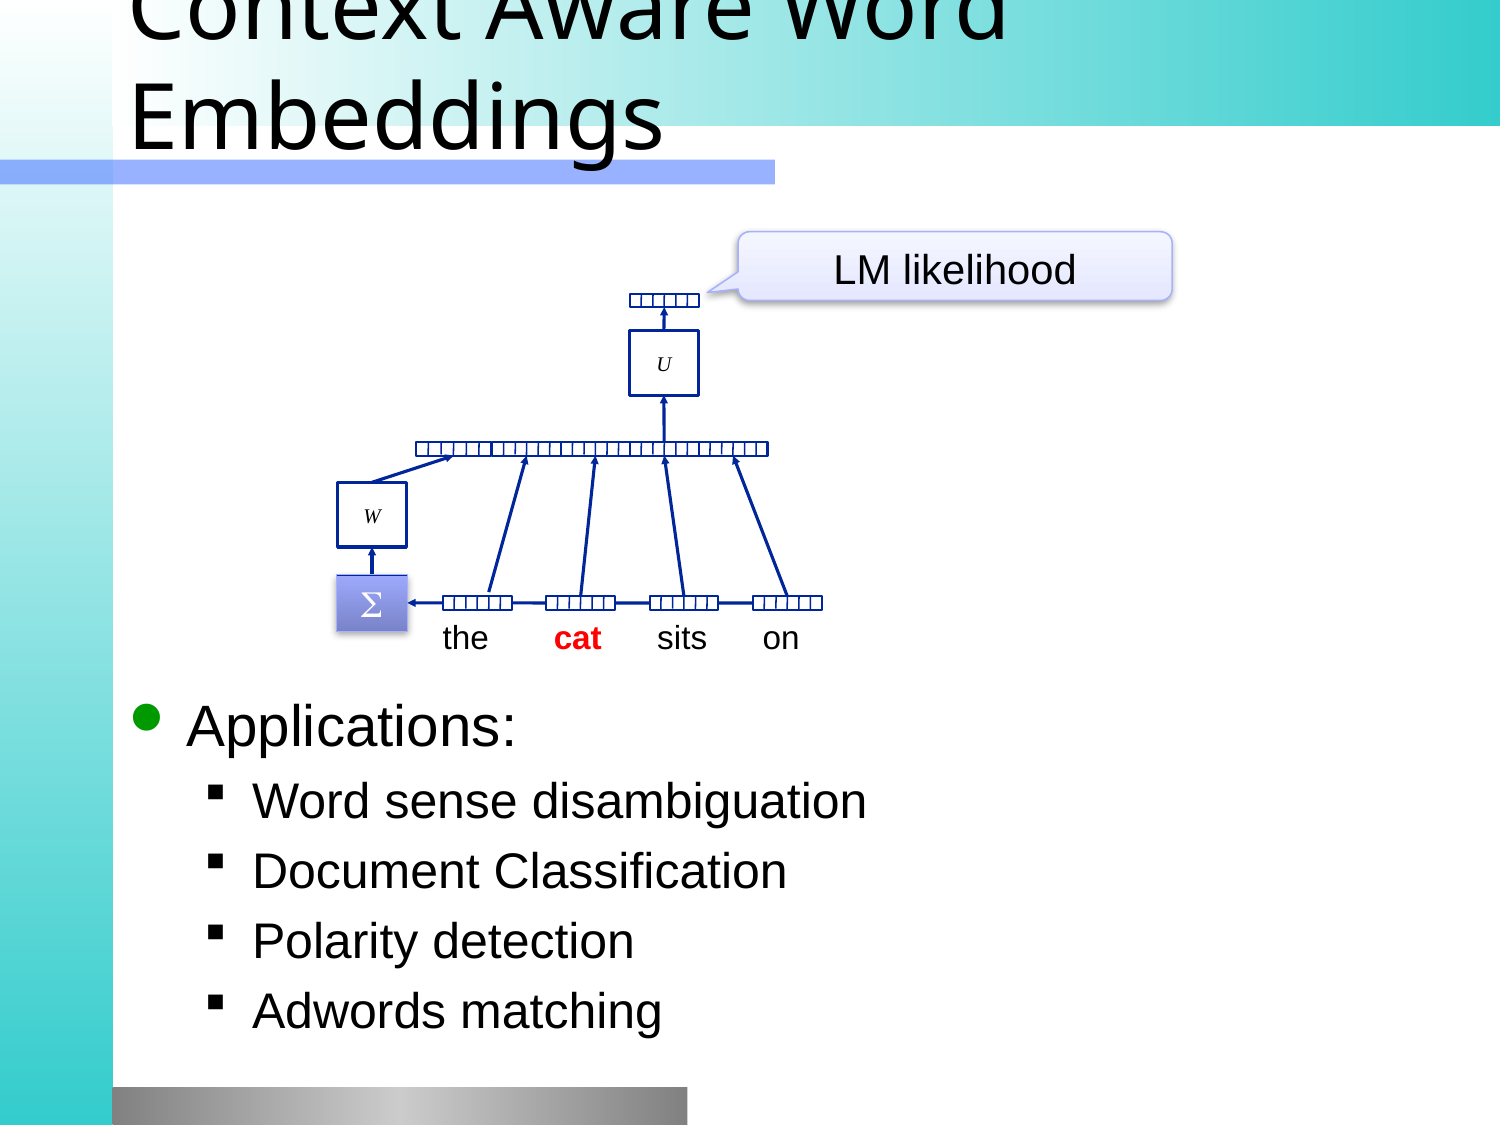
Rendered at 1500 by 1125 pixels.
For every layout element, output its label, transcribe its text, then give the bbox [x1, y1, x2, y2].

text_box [752, 595, 823, 611]
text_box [442, 595, 512, 611]
list Applications: Word sense disambiguation Document Classification Polarity detection Adwords matching [114, 680, 1391, 1048]
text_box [580, 464, 596, 594]
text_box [698, 441, 768, 456]
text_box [415, 441, 492, 456]
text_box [492, 441, 559, 456]
text_box U [627, 328, 700, 397]
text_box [560, 441, 628, 456]
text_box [663, 464, 685, 594]
text_box W [336, 480, 408, 549]
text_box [371, 455, 454, 483]
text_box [574, 159, 611, 170]
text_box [488, 455, 527, 593]
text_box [732, 455, 788, 597]
text_box  [336, 574, 408, 632]
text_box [629, 293, 699, 308]
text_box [545, 595, 616, 611]
text_box LM likelihood [706, 230, 1173, 302]
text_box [649, 595, 719, 611]
text_box the cat sits on [442, 616, 834, 657]
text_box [629, 441, 697, 456]
title Context Aware Word Embeddings [112, 0, 1500, 121]
